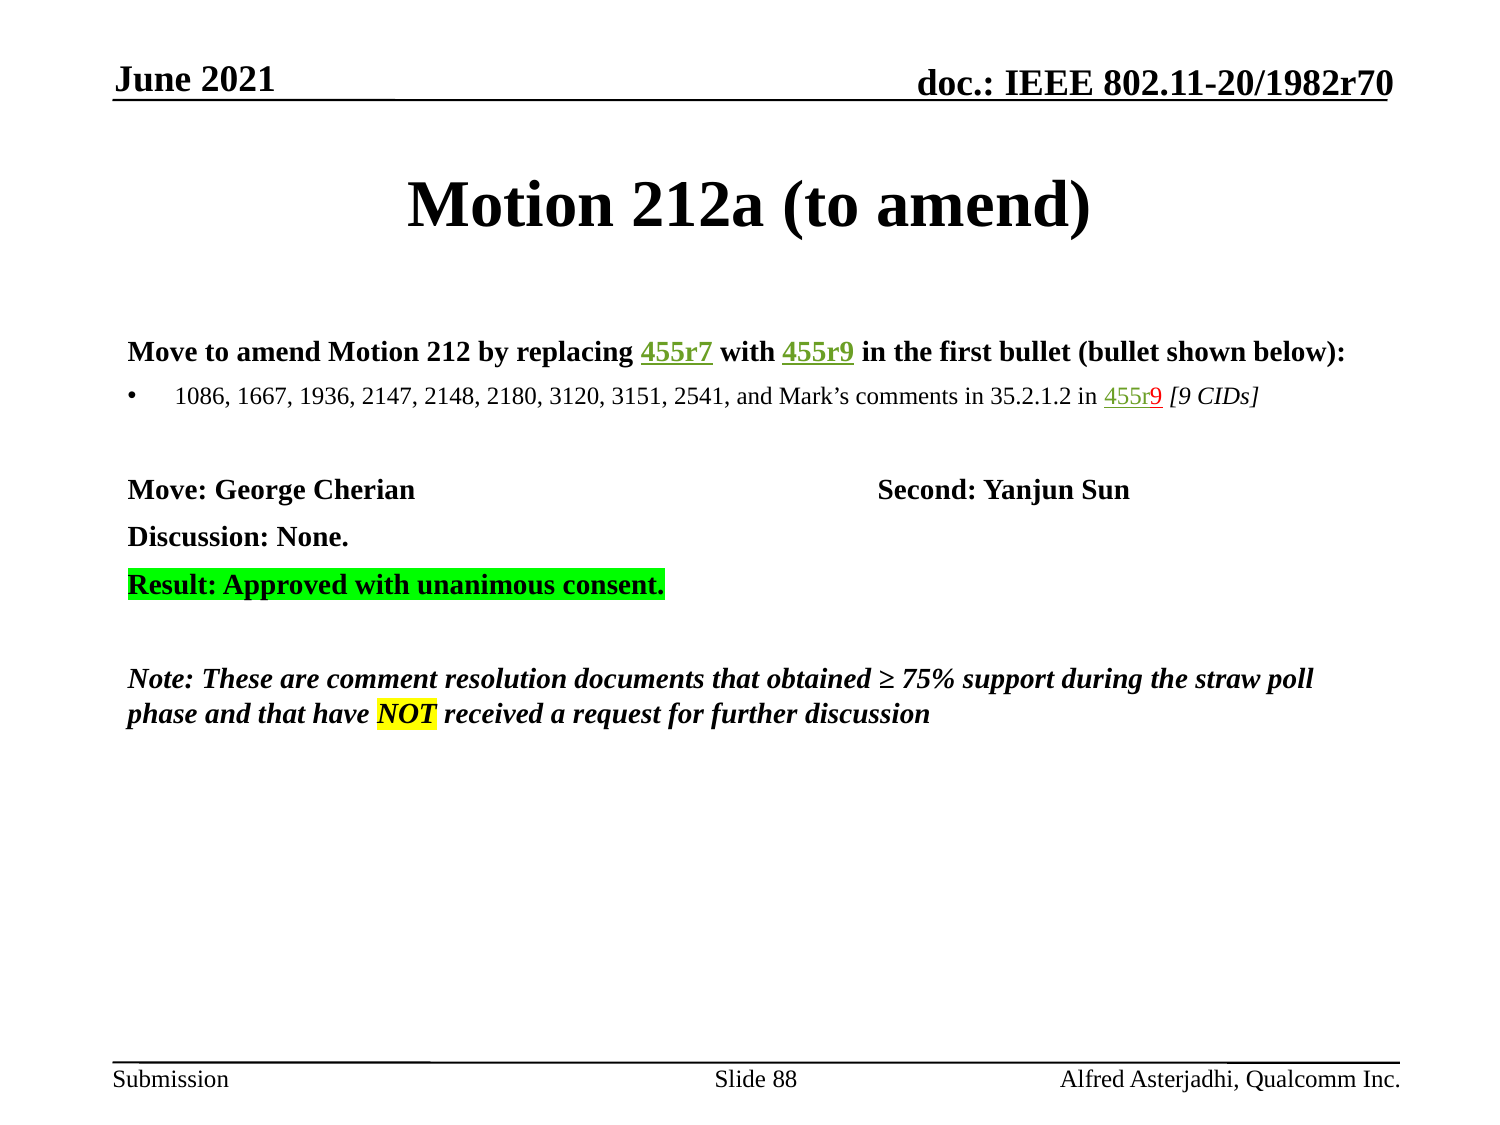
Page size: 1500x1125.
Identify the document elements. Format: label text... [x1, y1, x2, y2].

footer Alfred Asterjadhi, Qualcomm Inc. [878, 1061, 1402, 1093]
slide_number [114, 54, 423, 100]
title Motion 212a (to amend) [112, 112, 1388, 288]
slide_number Slide 88 [712, 1061, 800, 1123]
list Move to amend Motion 212 by replacing 455r7 with 455r9 in the first bullet (bullet shown below): 1086, 1667, 1936, 2147, 2148, 2180, 3120, 3151, 2541, and Mark’s comments in 35.2.1.2 in 455r9 [9 CIDs] Move: George Cherian Second: Yanjun Sun Discussion: None. Result: Approved with unanimous consent. Note: These are comment resolution documents that obtained ≥ 75% support during the straw poll phase and that have NOT received a request for further discussion [112, 324, 1388, 1063]
